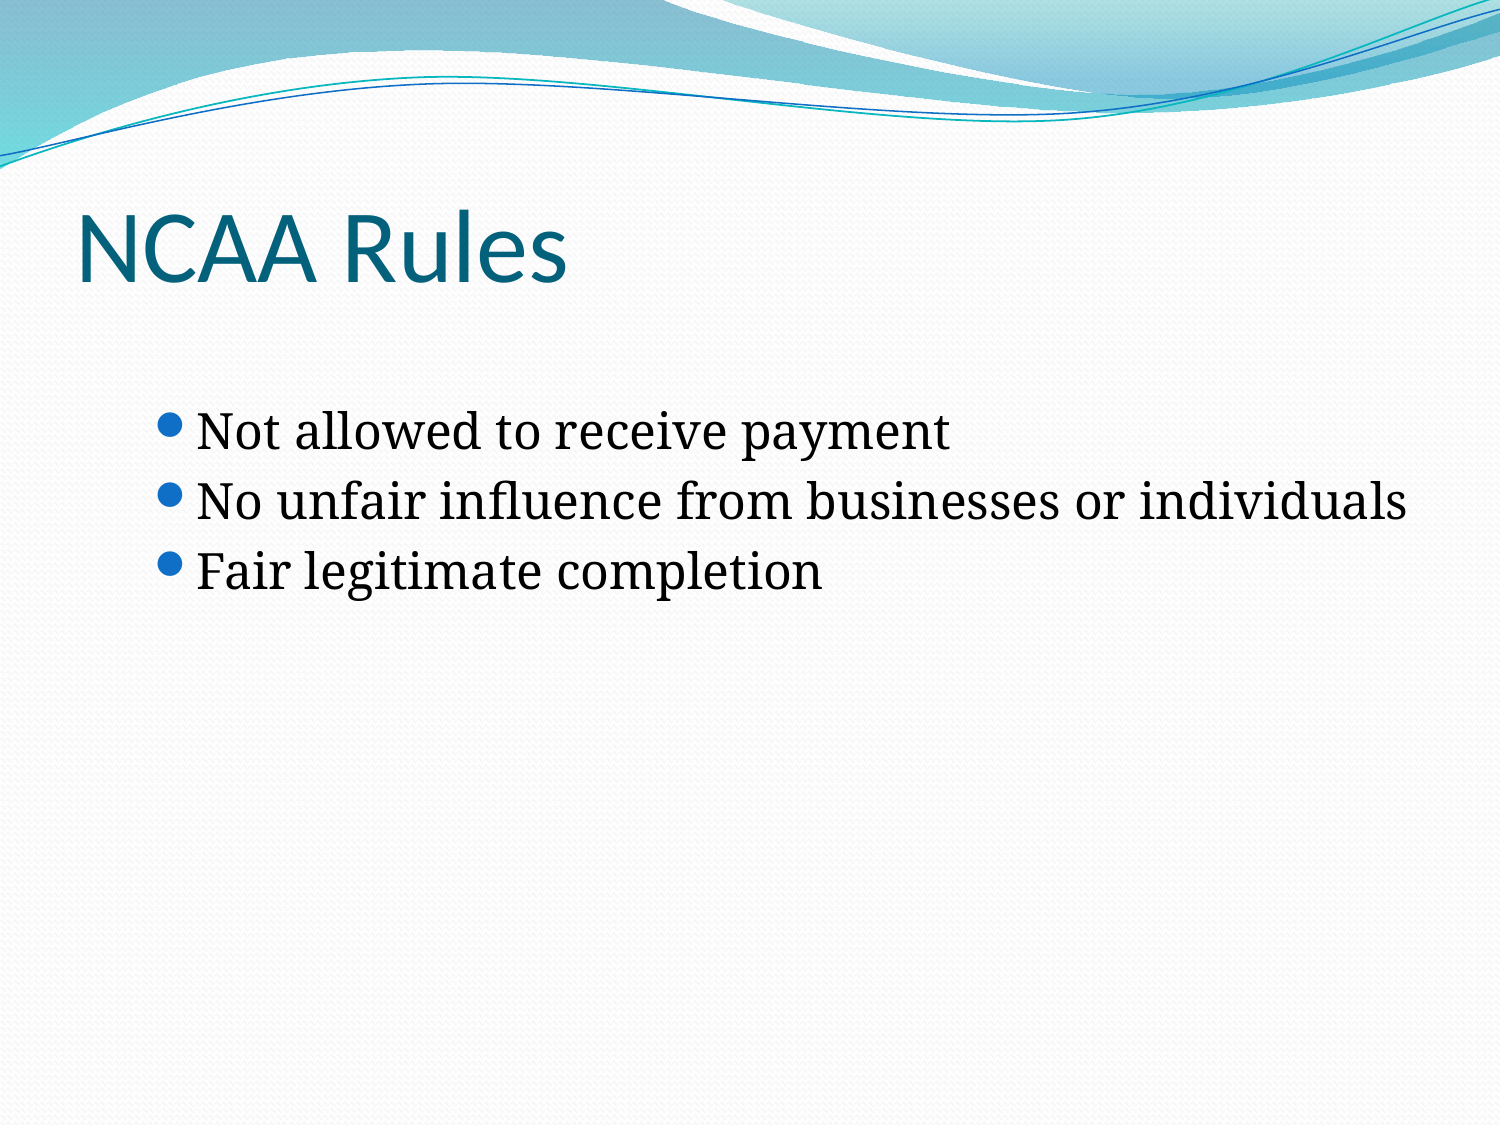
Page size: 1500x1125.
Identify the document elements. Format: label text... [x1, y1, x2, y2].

list Not allowed to receive payment No unfair influence from businesses or individuals Fair legitimate completion [75, 317, 1425, 1038]
title NCAA Rules [75, 115, 1425, 303]
